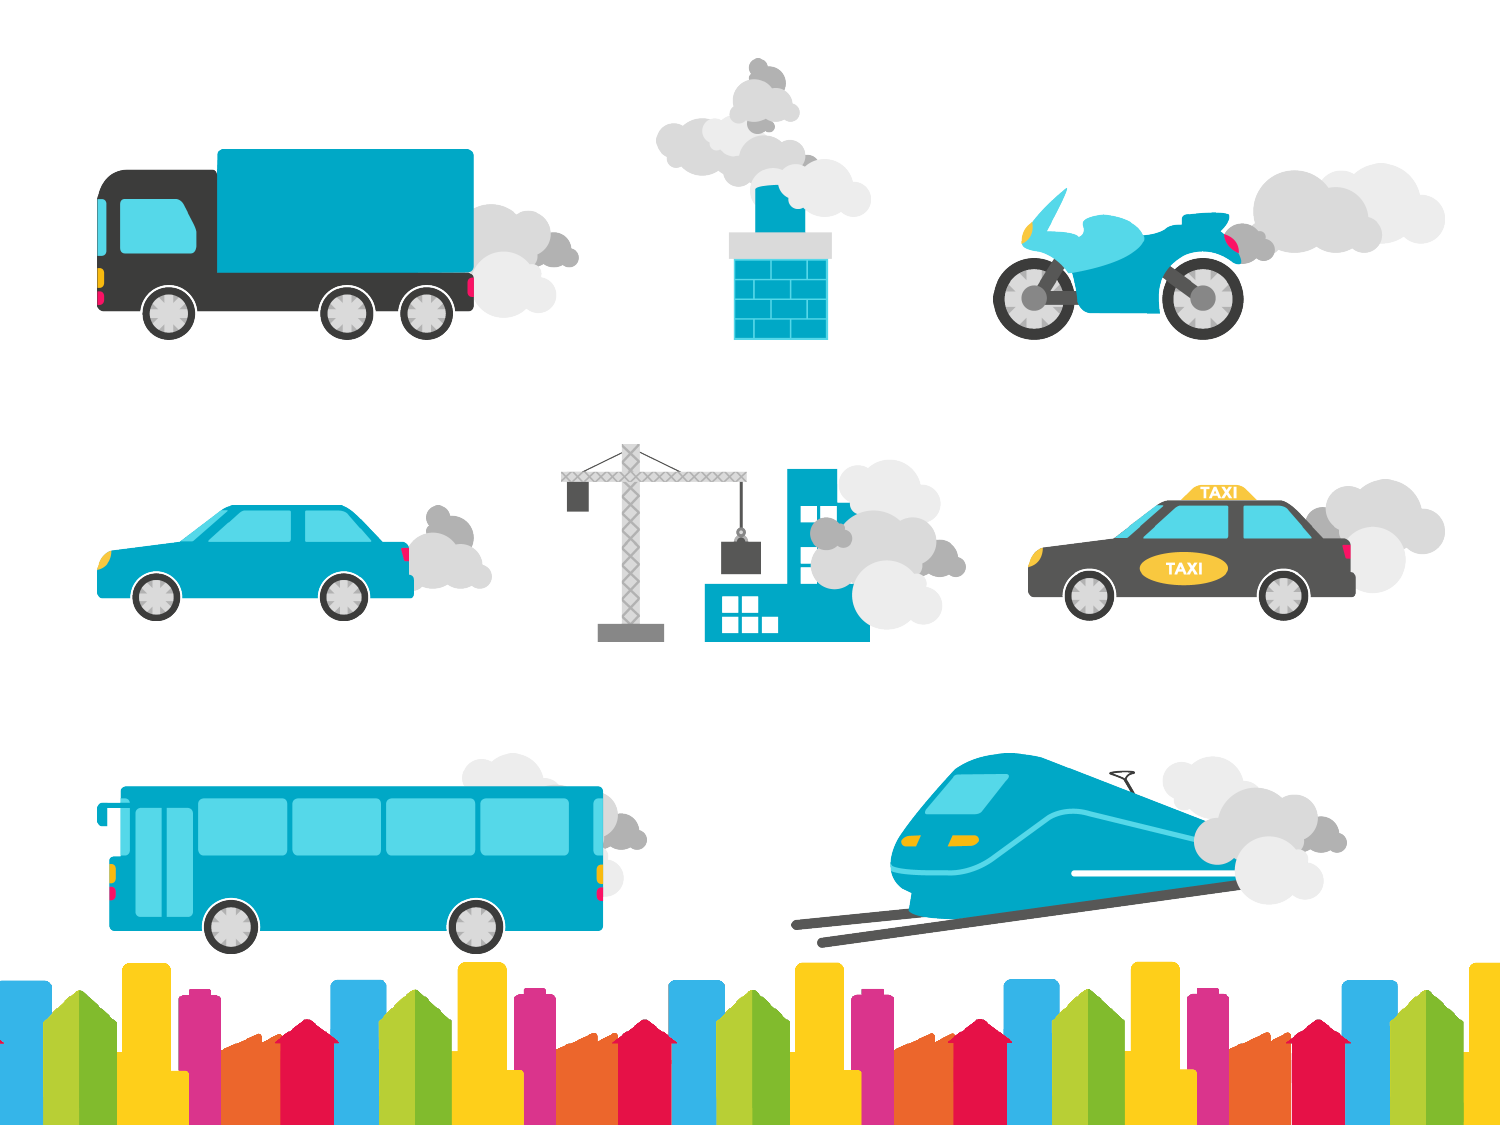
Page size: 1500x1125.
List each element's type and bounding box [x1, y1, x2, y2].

picture [993, 163, 1445, 340]
picture [1027, 479, 1445, 621]
picture [97, 149, 579, 340]
picture [656, 58, 871, 340]
picture [0, 961, 1500, 1125]
picture [97, 505, 492, 621]
picture [791, 753, 1347, 948]
picture [97, 753, 647, 954]
picture [560, 444, 966, 642]
